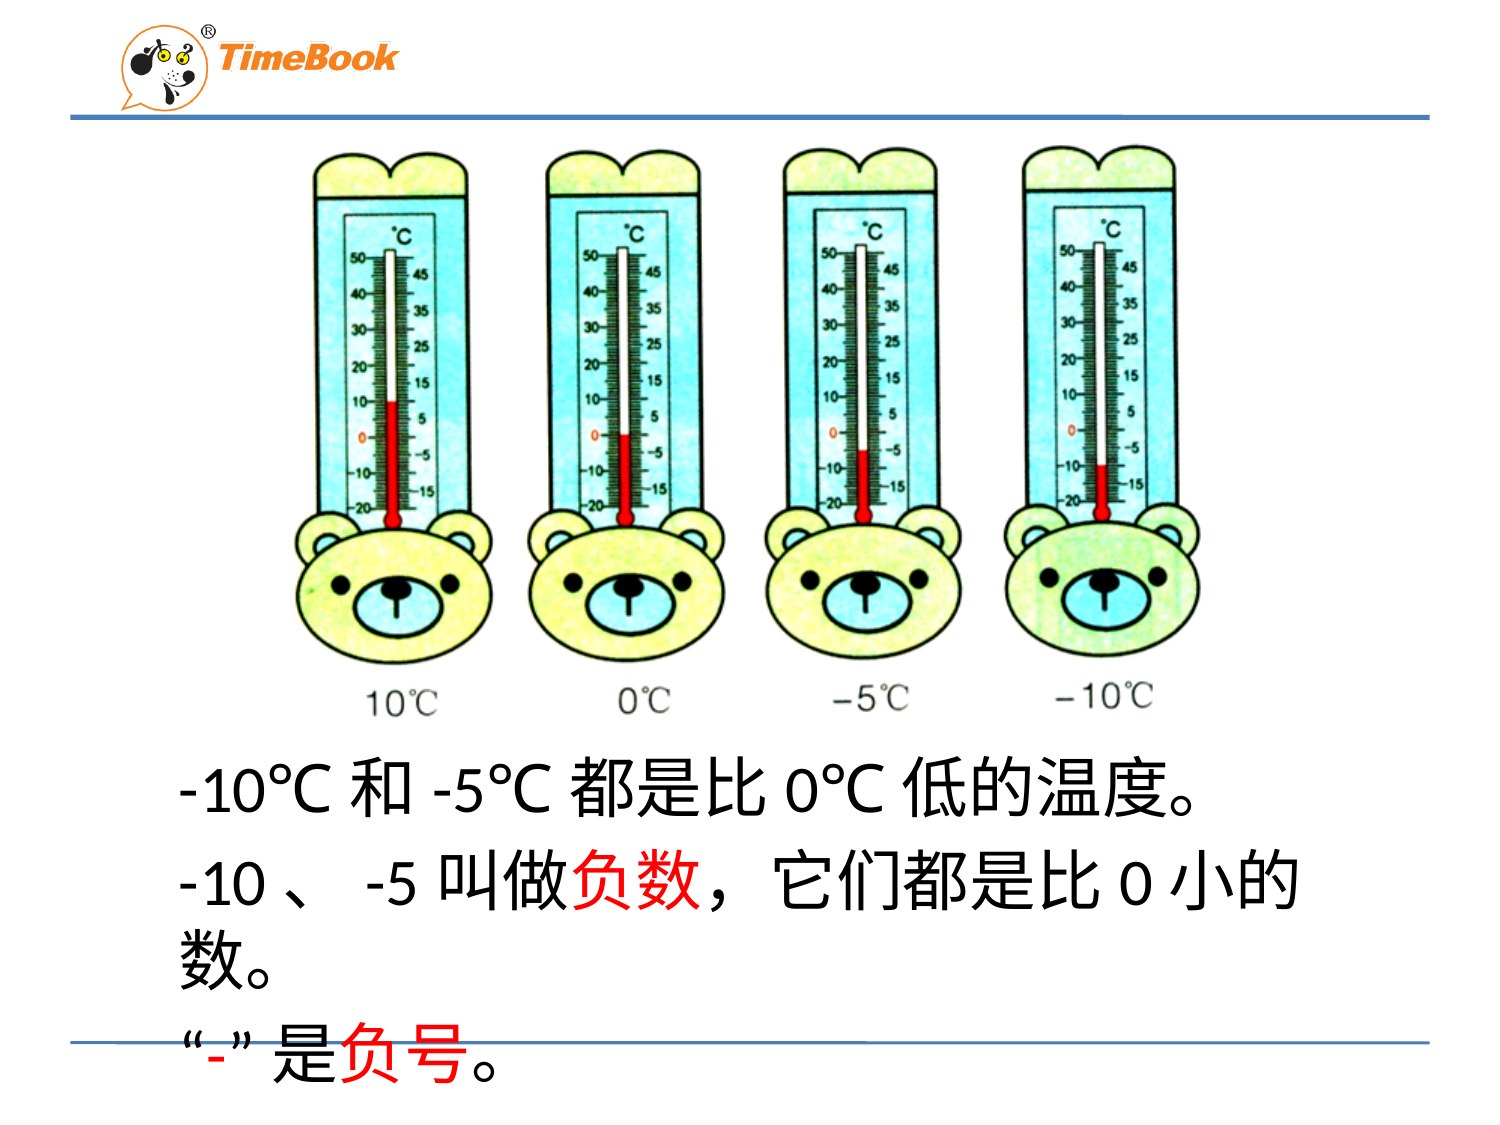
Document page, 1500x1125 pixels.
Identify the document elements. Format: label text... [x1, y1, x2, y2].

picture [118, 22, 408, 113]
list -10℃和-5℃都是比0℃低的温度。 -10、-5叫做负数，它们都是比0小的数。 “-”是负号。 [164, 738, 1407, 1032]
picture [290, 141, 1208, 727]
